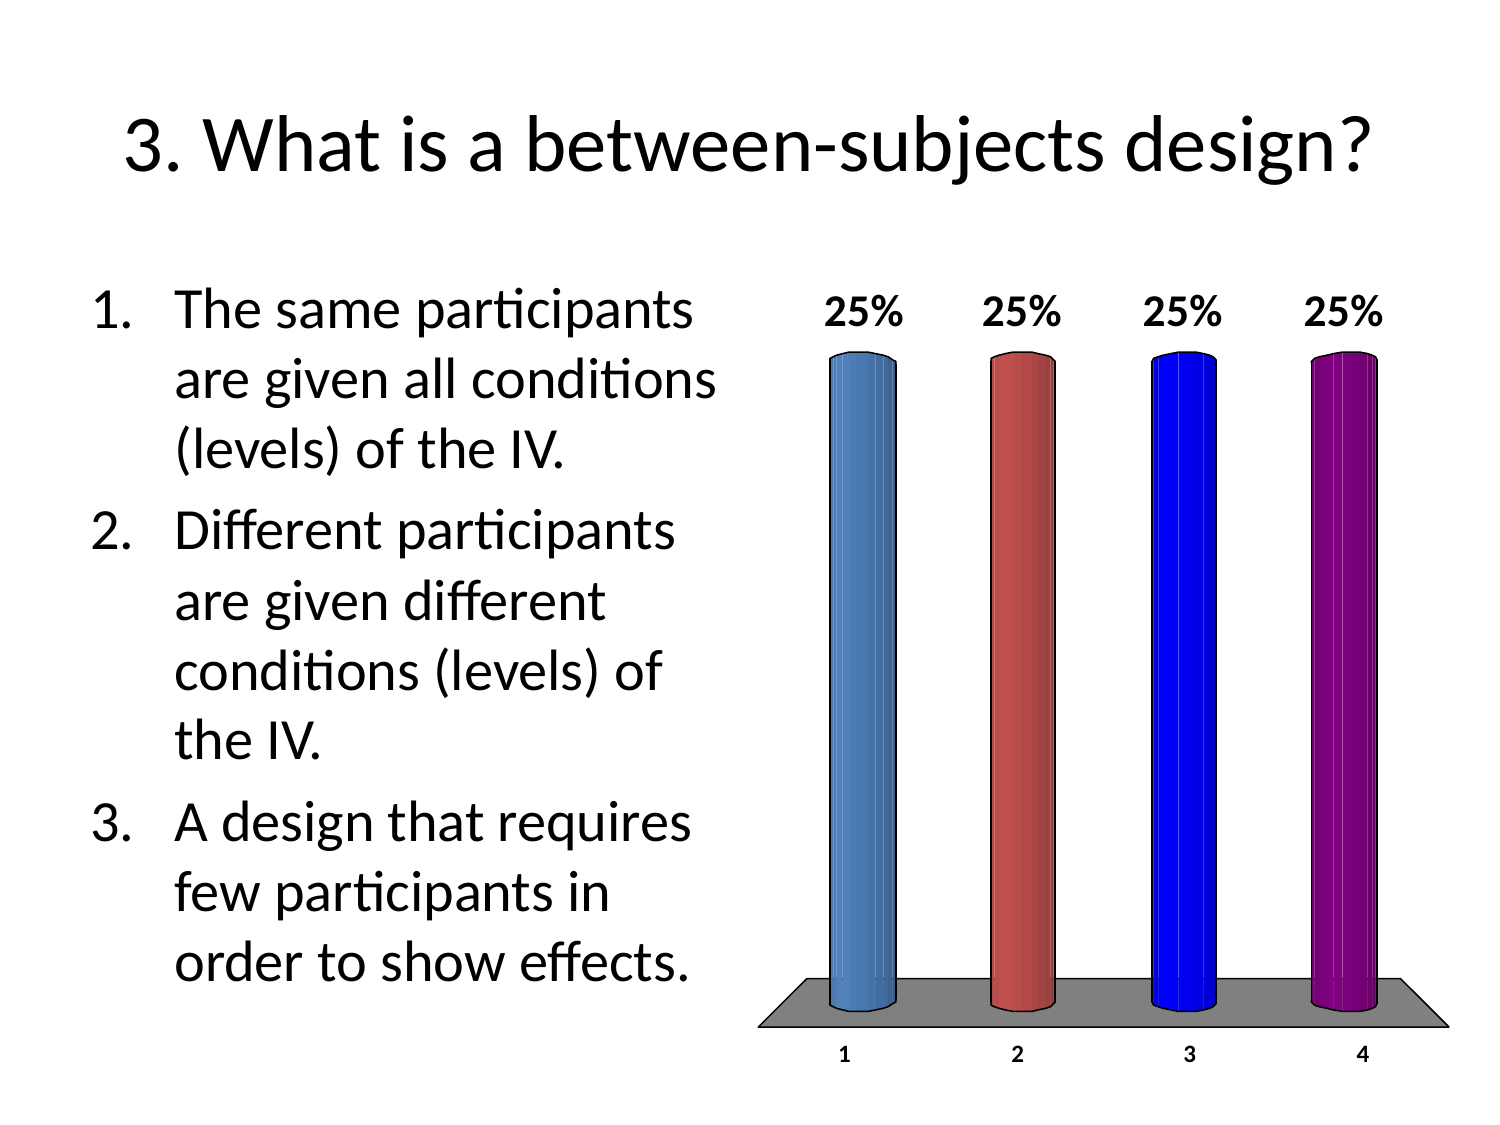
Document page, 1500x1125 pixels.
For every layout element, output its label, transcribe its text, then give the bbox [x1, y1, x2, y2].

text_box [739, 270, 1490, 1115]
list The same participants are given all conditions (levels) of the IV. Different participants are given different conditions (levels) of the IV. A design that requires few participants in order to show effects. [75, 262, 750, 1005]
title 3. What is a between-subjects design? [75, 45, 1425, 233]
